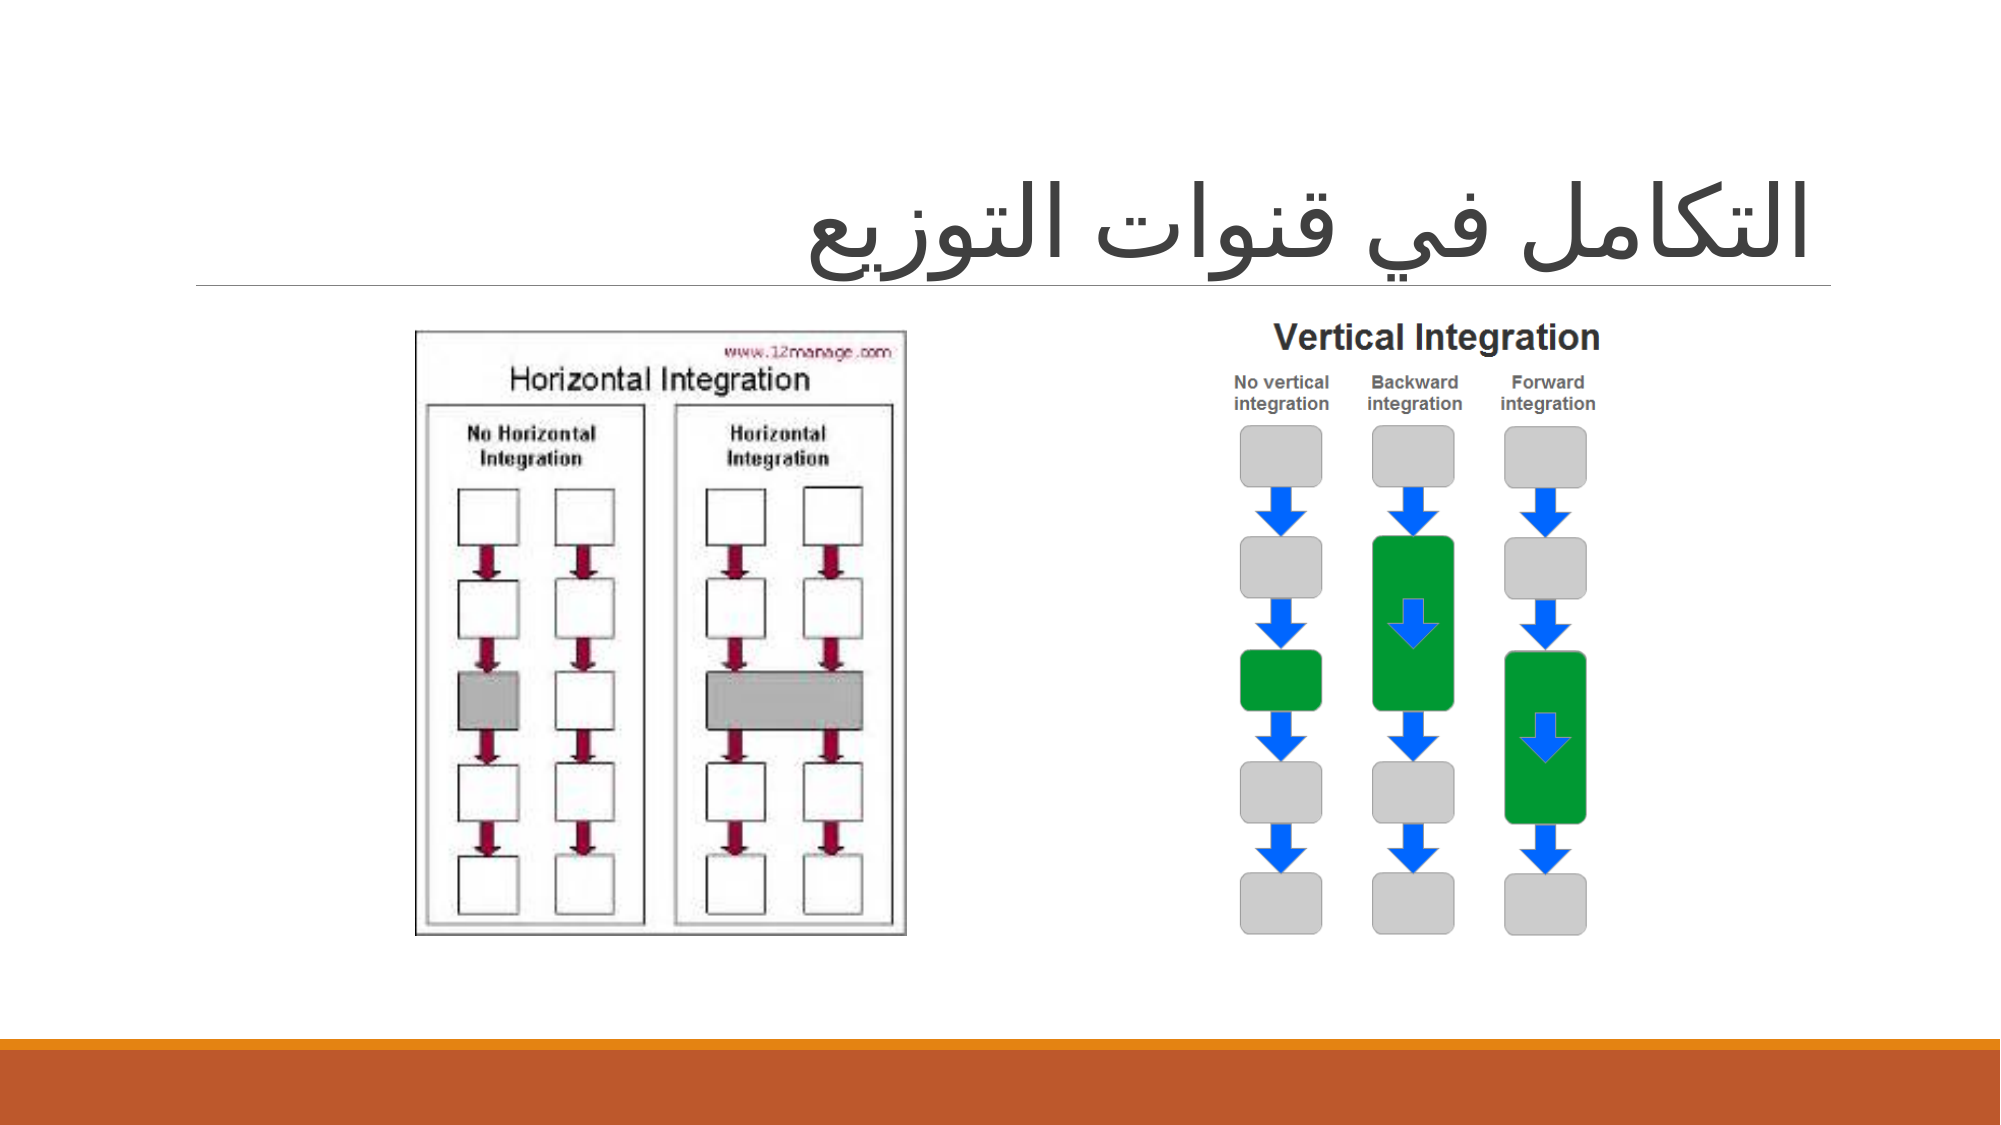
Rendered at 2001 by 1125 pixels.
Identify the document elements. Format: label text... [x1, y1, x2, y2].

title التكامل في قنوات التوزيع [180, 47, 1830, 285]
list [414, 329, 907, 937]
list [1067, 302, 1783, 964]
